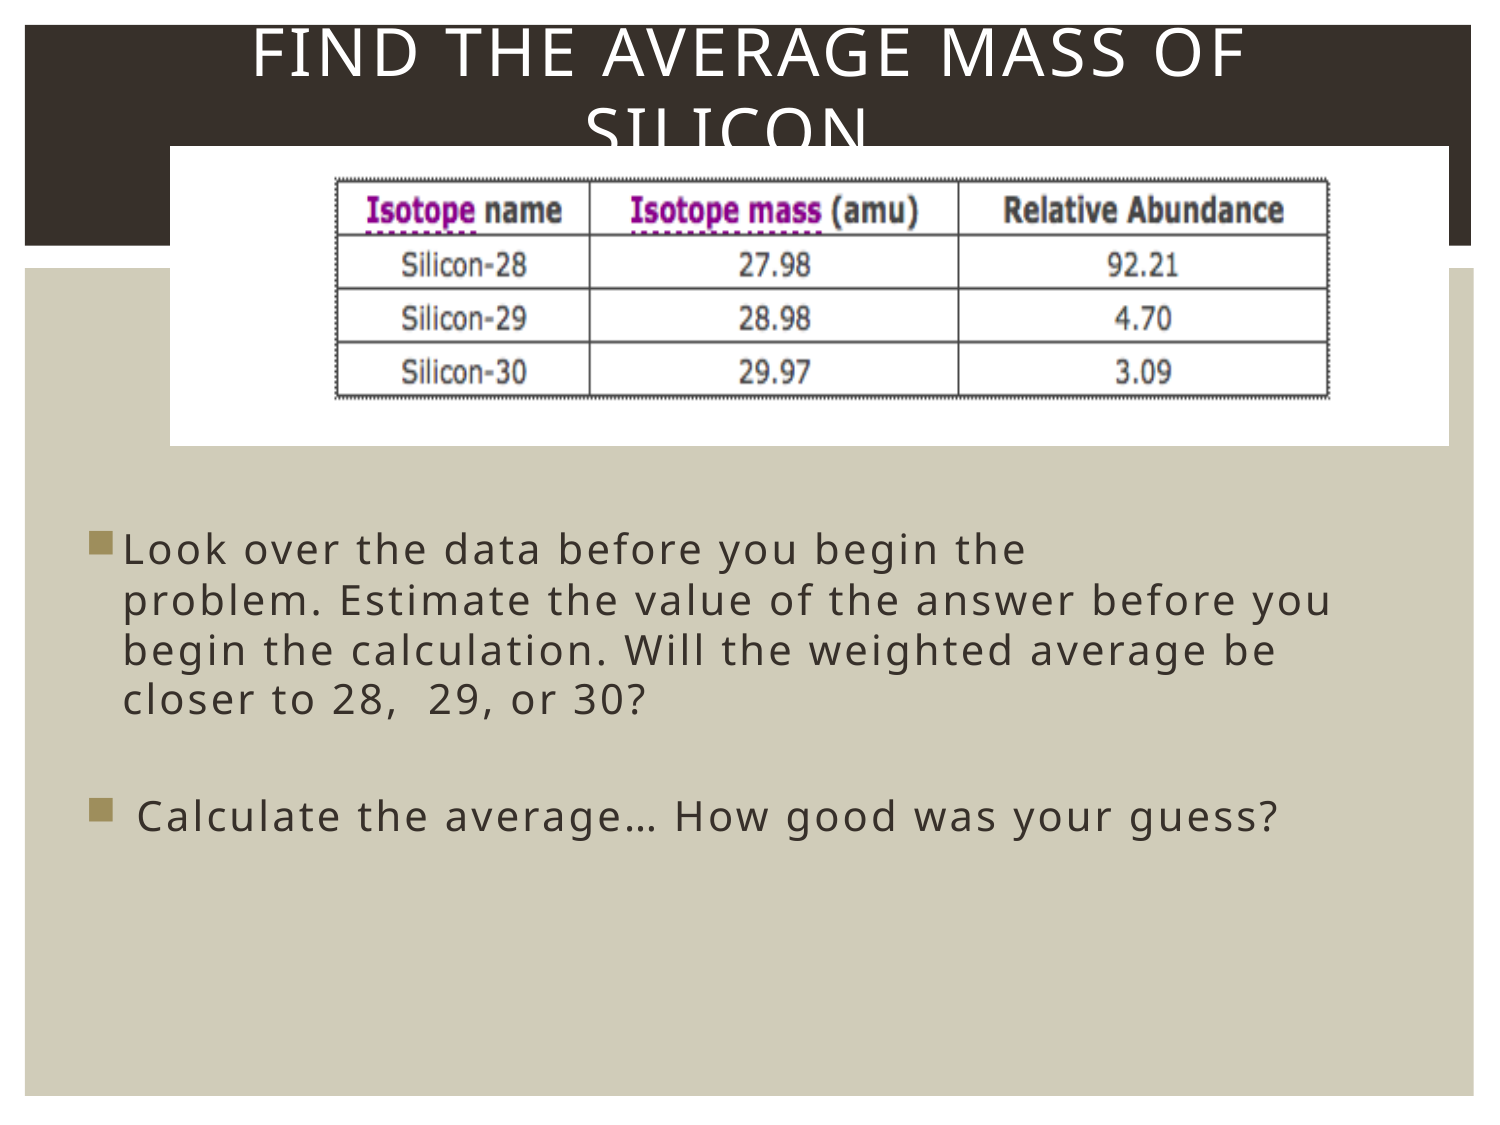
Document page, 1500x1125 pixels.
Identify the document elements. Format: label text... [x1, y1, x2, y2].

list Look over the data before you begin the problem. Estimate the value of the answer before you begin the calculation. Will the weighted average be closer to 28, 29, or 30? Calculate the average… How good was your guess? [62, 281, 1442, 1005]
title Find the average mass of Silicon.. [75, 0, 1425, 179]
picture [169, 146, 1449, 447]
